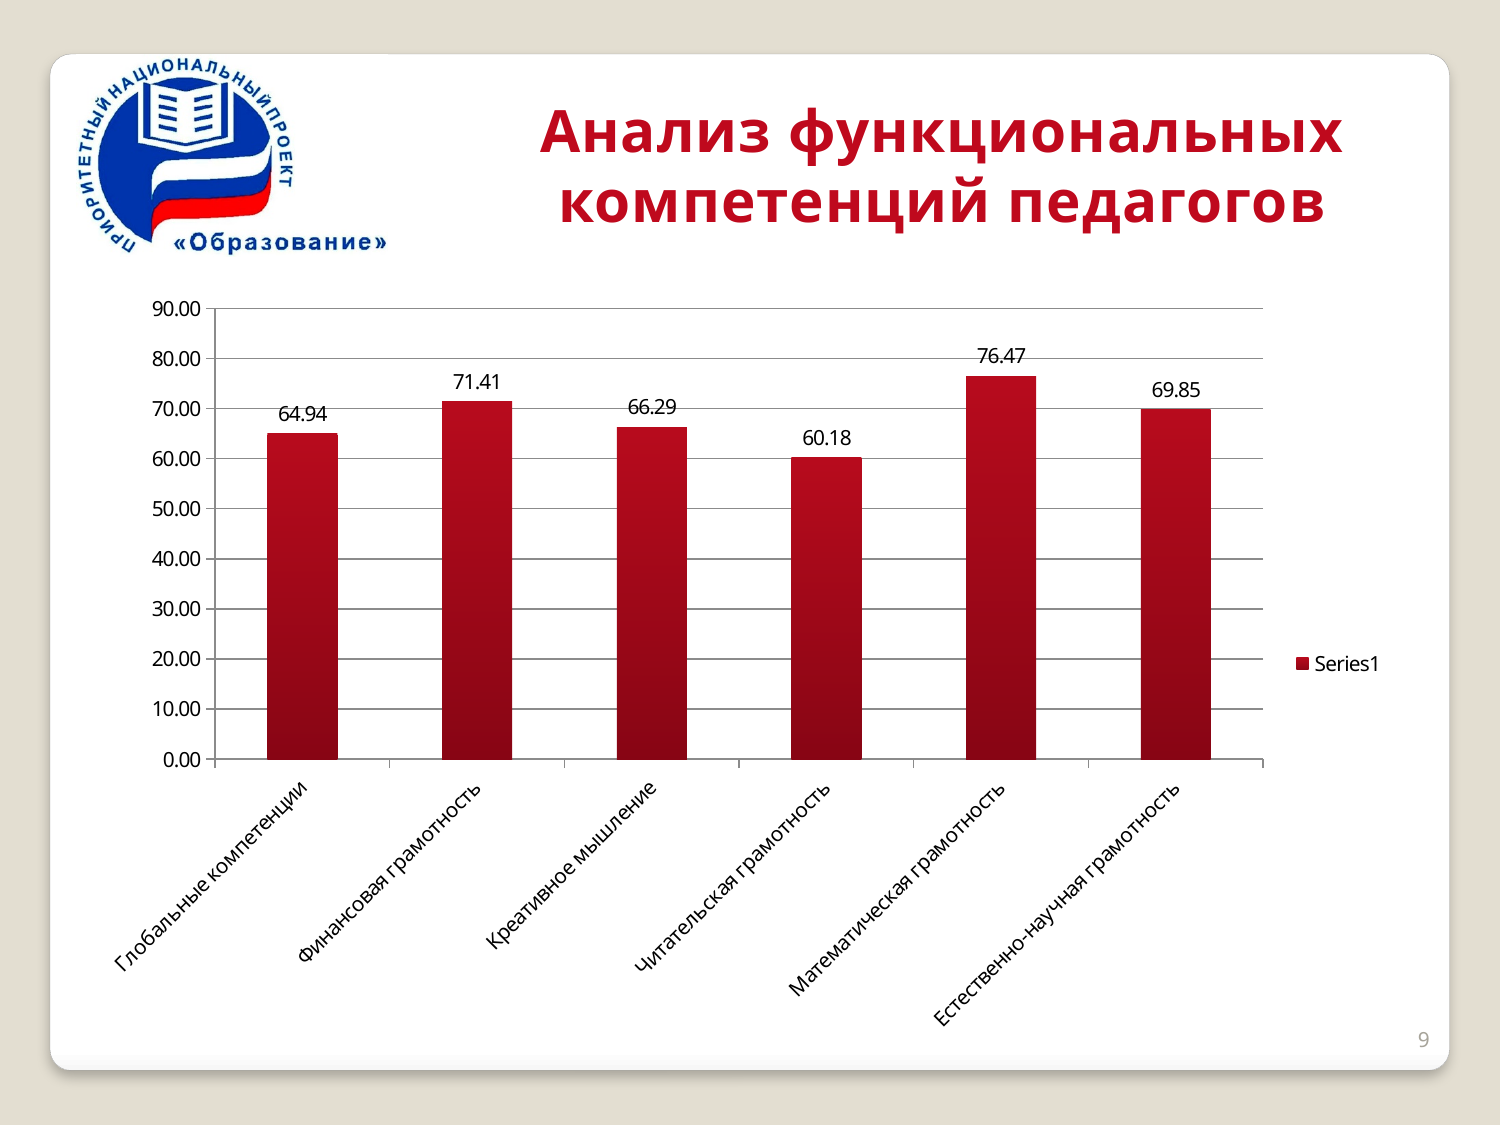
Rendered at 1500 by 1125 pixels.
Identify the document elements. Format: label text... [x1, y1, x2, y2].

text_box Анализ функциональных компетенций педагогов [442, 86, 1443, 242]
slide_number 9 [1369, 1002, 1445, 1063]
chart [81, 278, 1400, 1049]
picture [76, 54, 388, 257]
